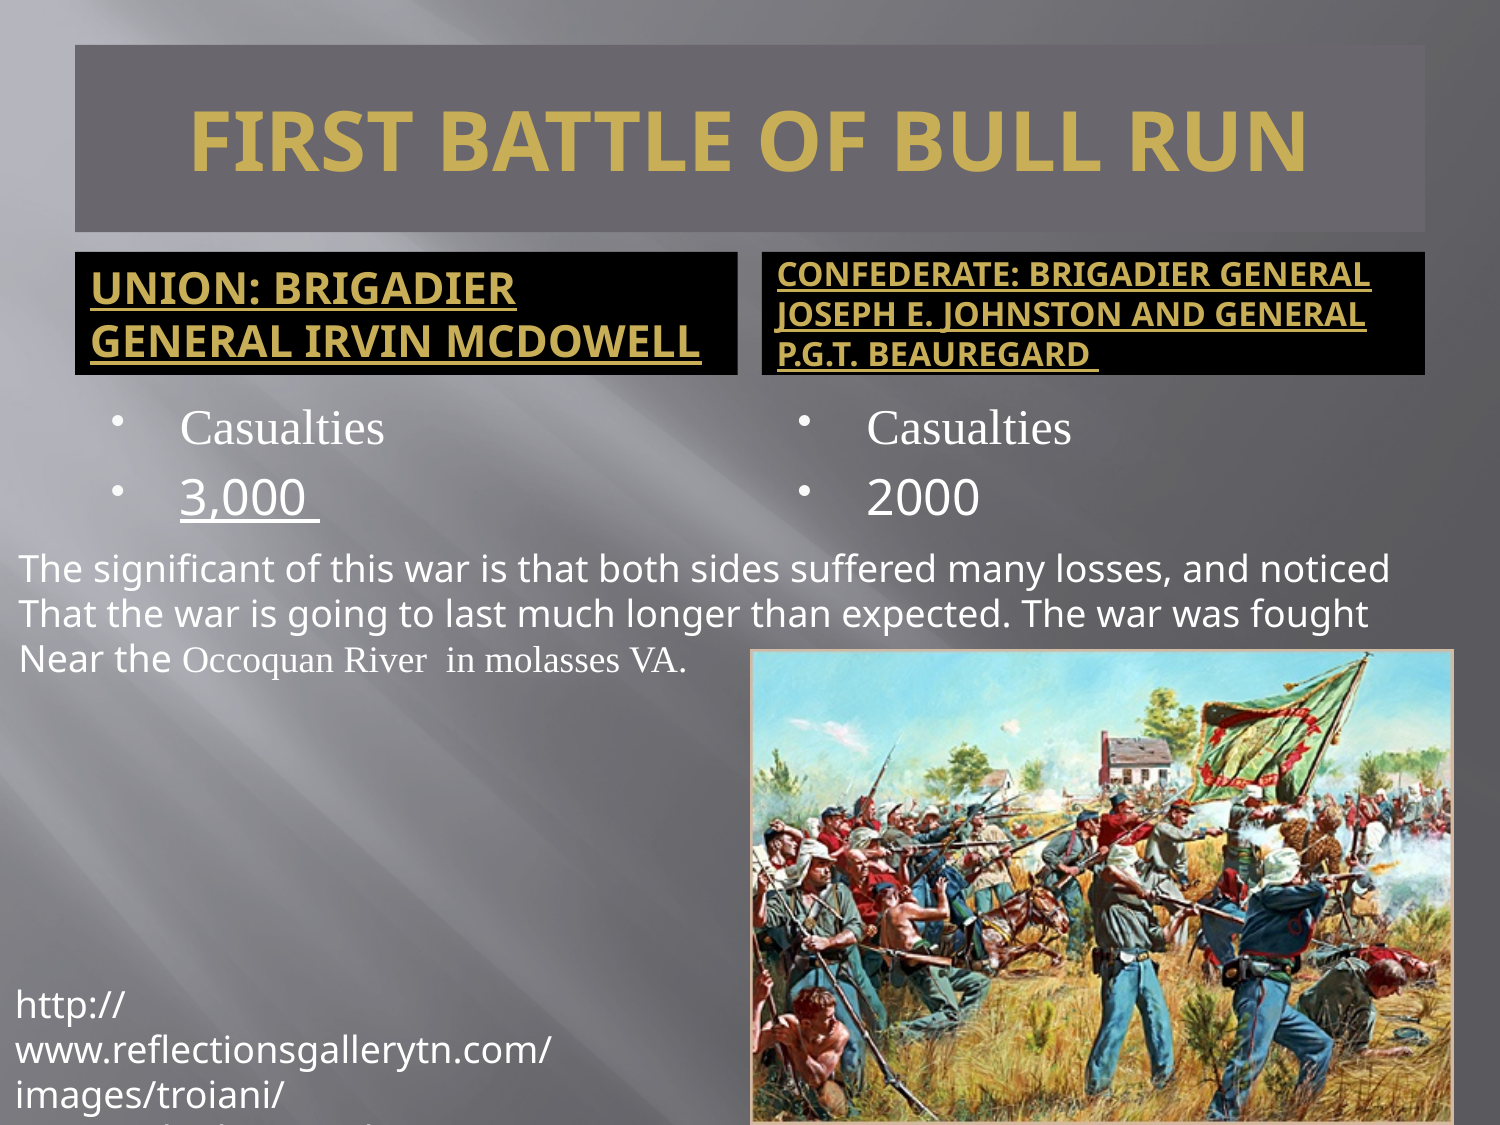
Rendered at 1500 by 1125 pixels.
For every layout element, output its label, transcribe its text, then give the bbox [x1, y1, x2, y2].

list Casualties 2000 [761, 387, 1425, 563]
list Union: Brigadier General Irvin McDowell [75, 251, 738, 375]
list Casualties 3,000 [75, 387, 738, 537]
text_box The significant of this war is that both sides suffered many losses, and noticed That the war is going to last much longer than expected. The war was fought Near the Occoquan River in molasses VA. [3, 537, 1417, 688]
list Confederate: Brigadier General Joseph E. Johnston and General P.G.T. Beauregard [761, 251, 1425, 375]
text_box http://www.reflectionsgallerytn.com/images/troiani/new_yorks_bravest_lg.jpg [0, 973, 675, 1125]
picture [749, 649, 1454, 1125]
title First Battle Of Bull Run [75, 44, 1425, 233]
